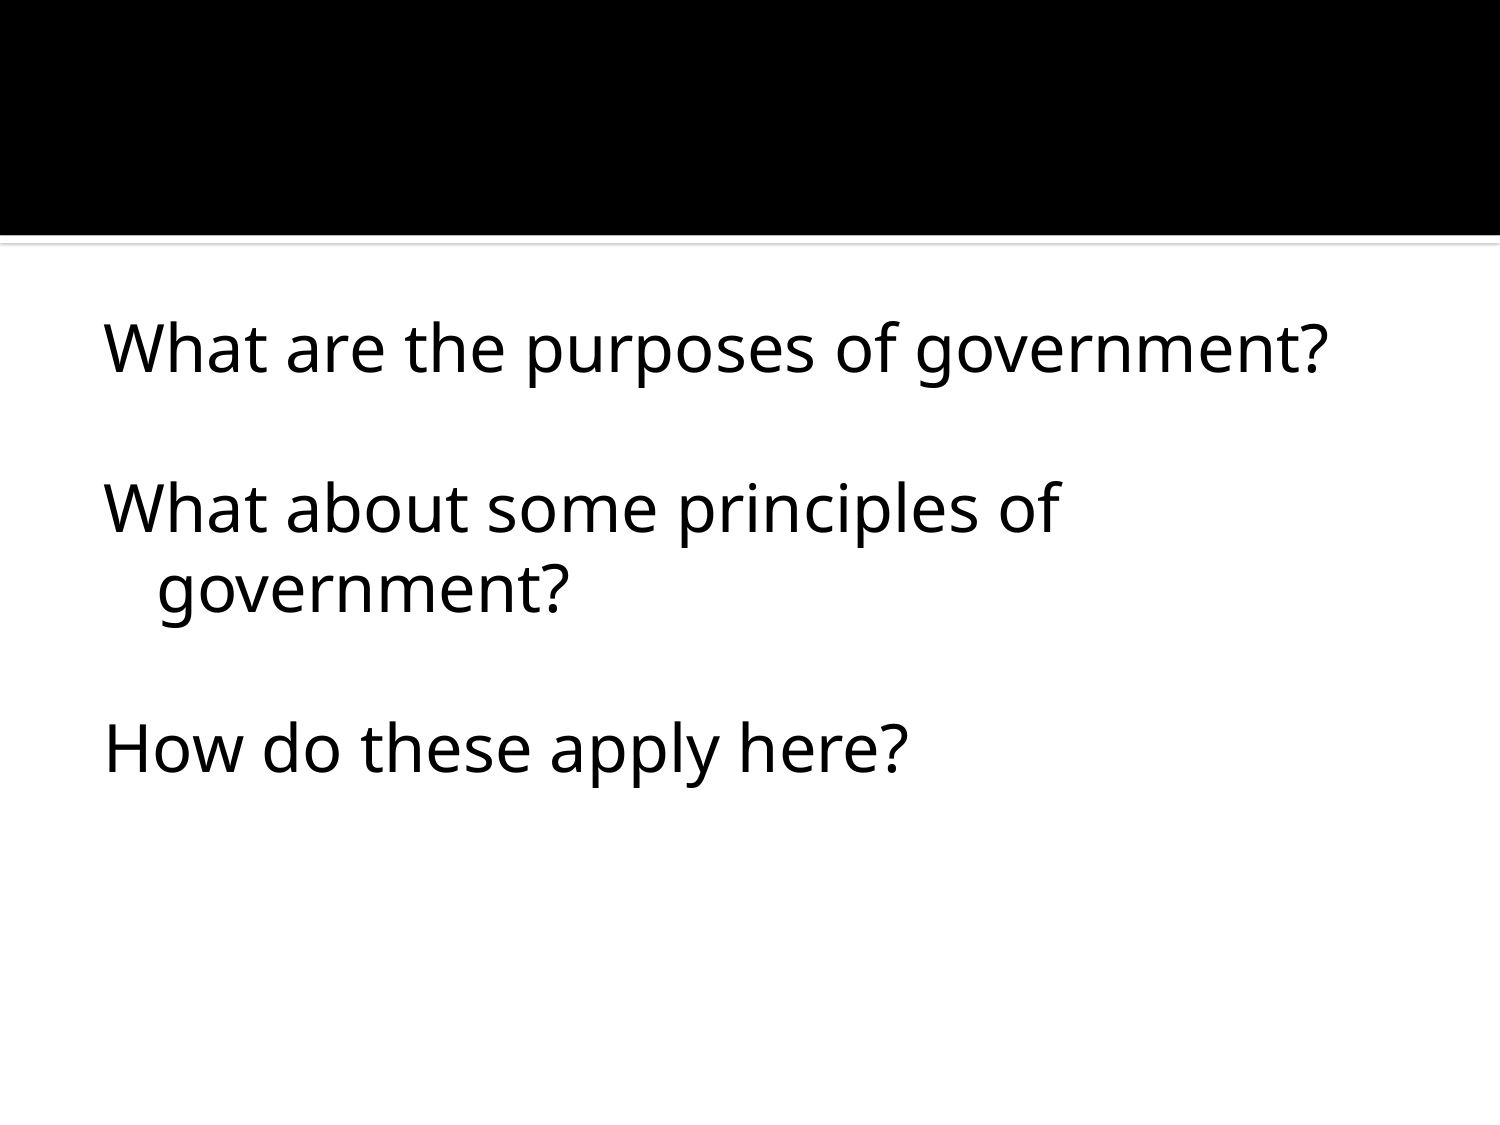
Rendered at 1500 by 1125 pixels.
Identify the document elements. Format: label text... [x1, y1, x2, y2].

list What are the purposes of government? What about some principles of government? How do these apply here? [75, 291, 1425, 1050]
